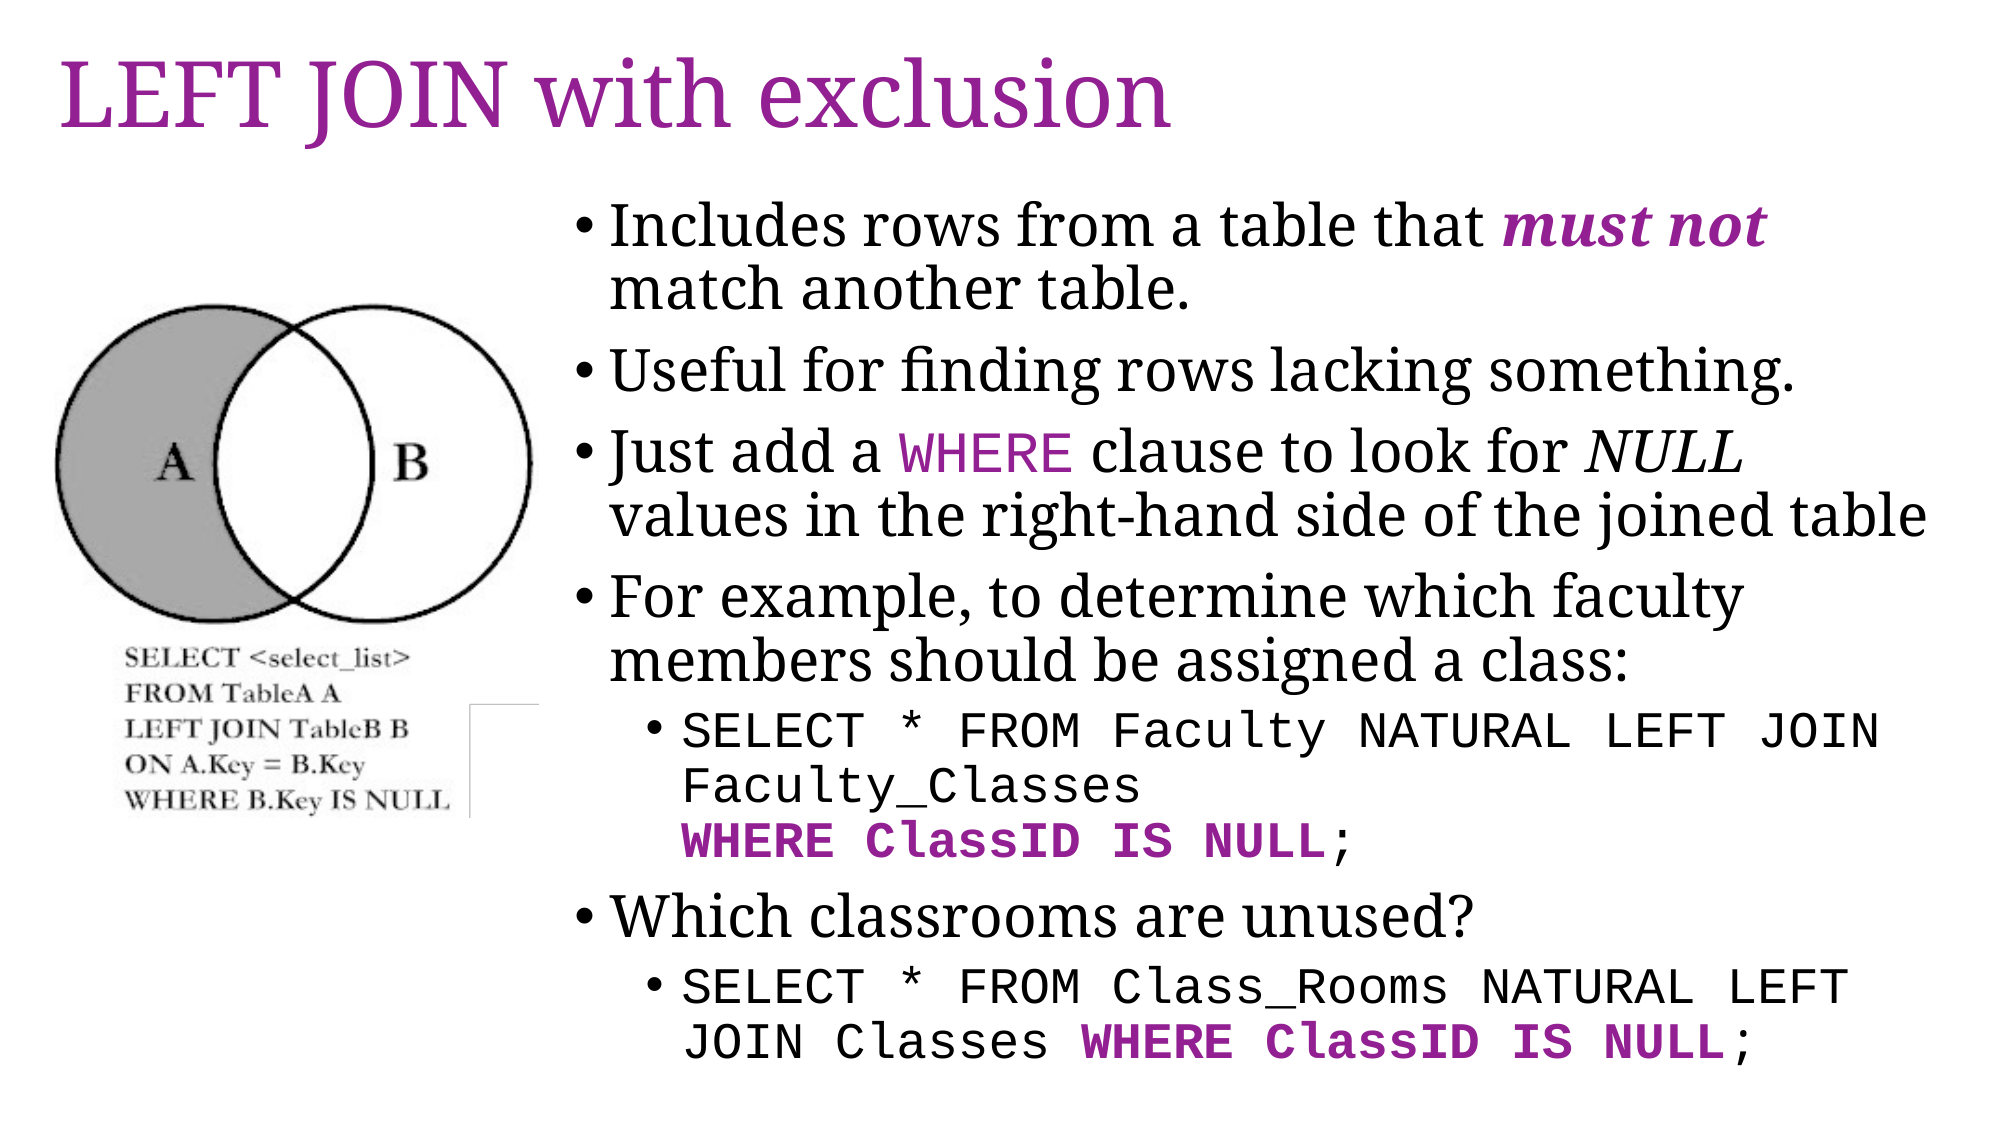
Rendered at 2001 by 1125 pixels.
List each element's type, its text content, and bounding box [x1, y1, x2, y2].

list Includes rows from a table that must not match another table. Useful for finding rows lacking something. Just add a WHERE clause to look for NULL values in the right-hand side of the joined table For example, to determine which faculty members should be assigned a class: SELECT * FROM Faculty NATURAL LEFT JOIN Faculty_Classes WHERE ClassID IS NULL; Which classrooms are unused? SELECT * FROM Class_Rooms NATURAL LEFT JOIN Classes WHERE ClassID IS NULL; [559, 188, 1953, 1106]
title LEFT JOIN with exclusion [43, 25, 1953, 171]
picture [54, 300, 539, 818]
